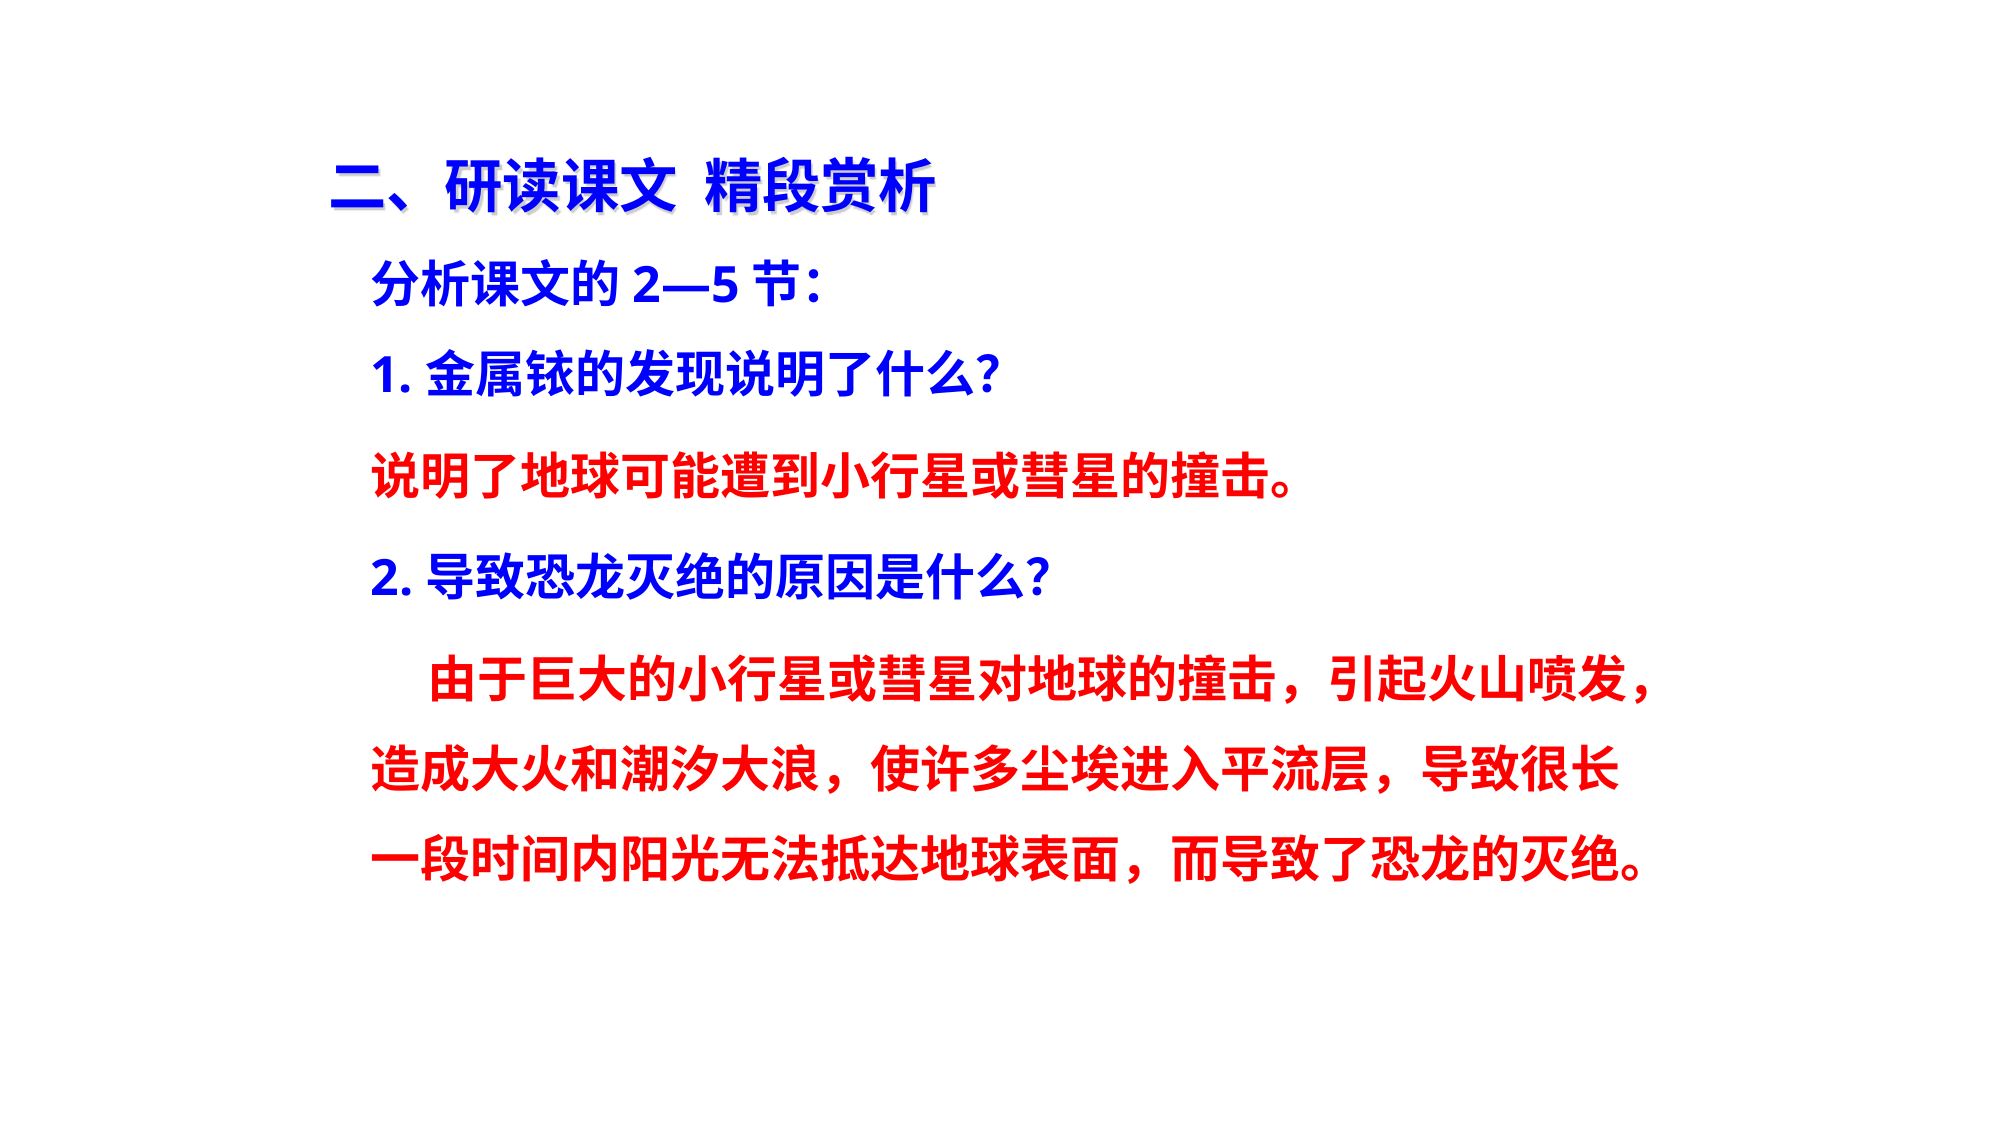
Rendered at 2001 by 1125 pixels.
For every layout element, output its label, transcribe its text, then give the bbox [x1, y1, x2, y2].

text_box 分析课文的2—5节： 1.金属铱的发现说明了什么？ [355, 215, 1608, 406]
text_box 由于巨大的小行星或彗星对地球的撞击，引起火山喷发，造成大火和潮汐大浪，使许多尘埃进入平流层，导致很长一段时间内阳光无法抵达地球表面，而导致了恐龙的灭绝。 [355, 609, 1648, 895]
text_box 二、研读课文 精段赏析 [313, 142, 1101, 227]
text_box 2.导致恐龙灭绝的原因是什么？ [355, 508, 1369, 609]
text_box 说明了地球可能遭到小行星或彗星的撞击。 [355, 406, 1619, 512]
